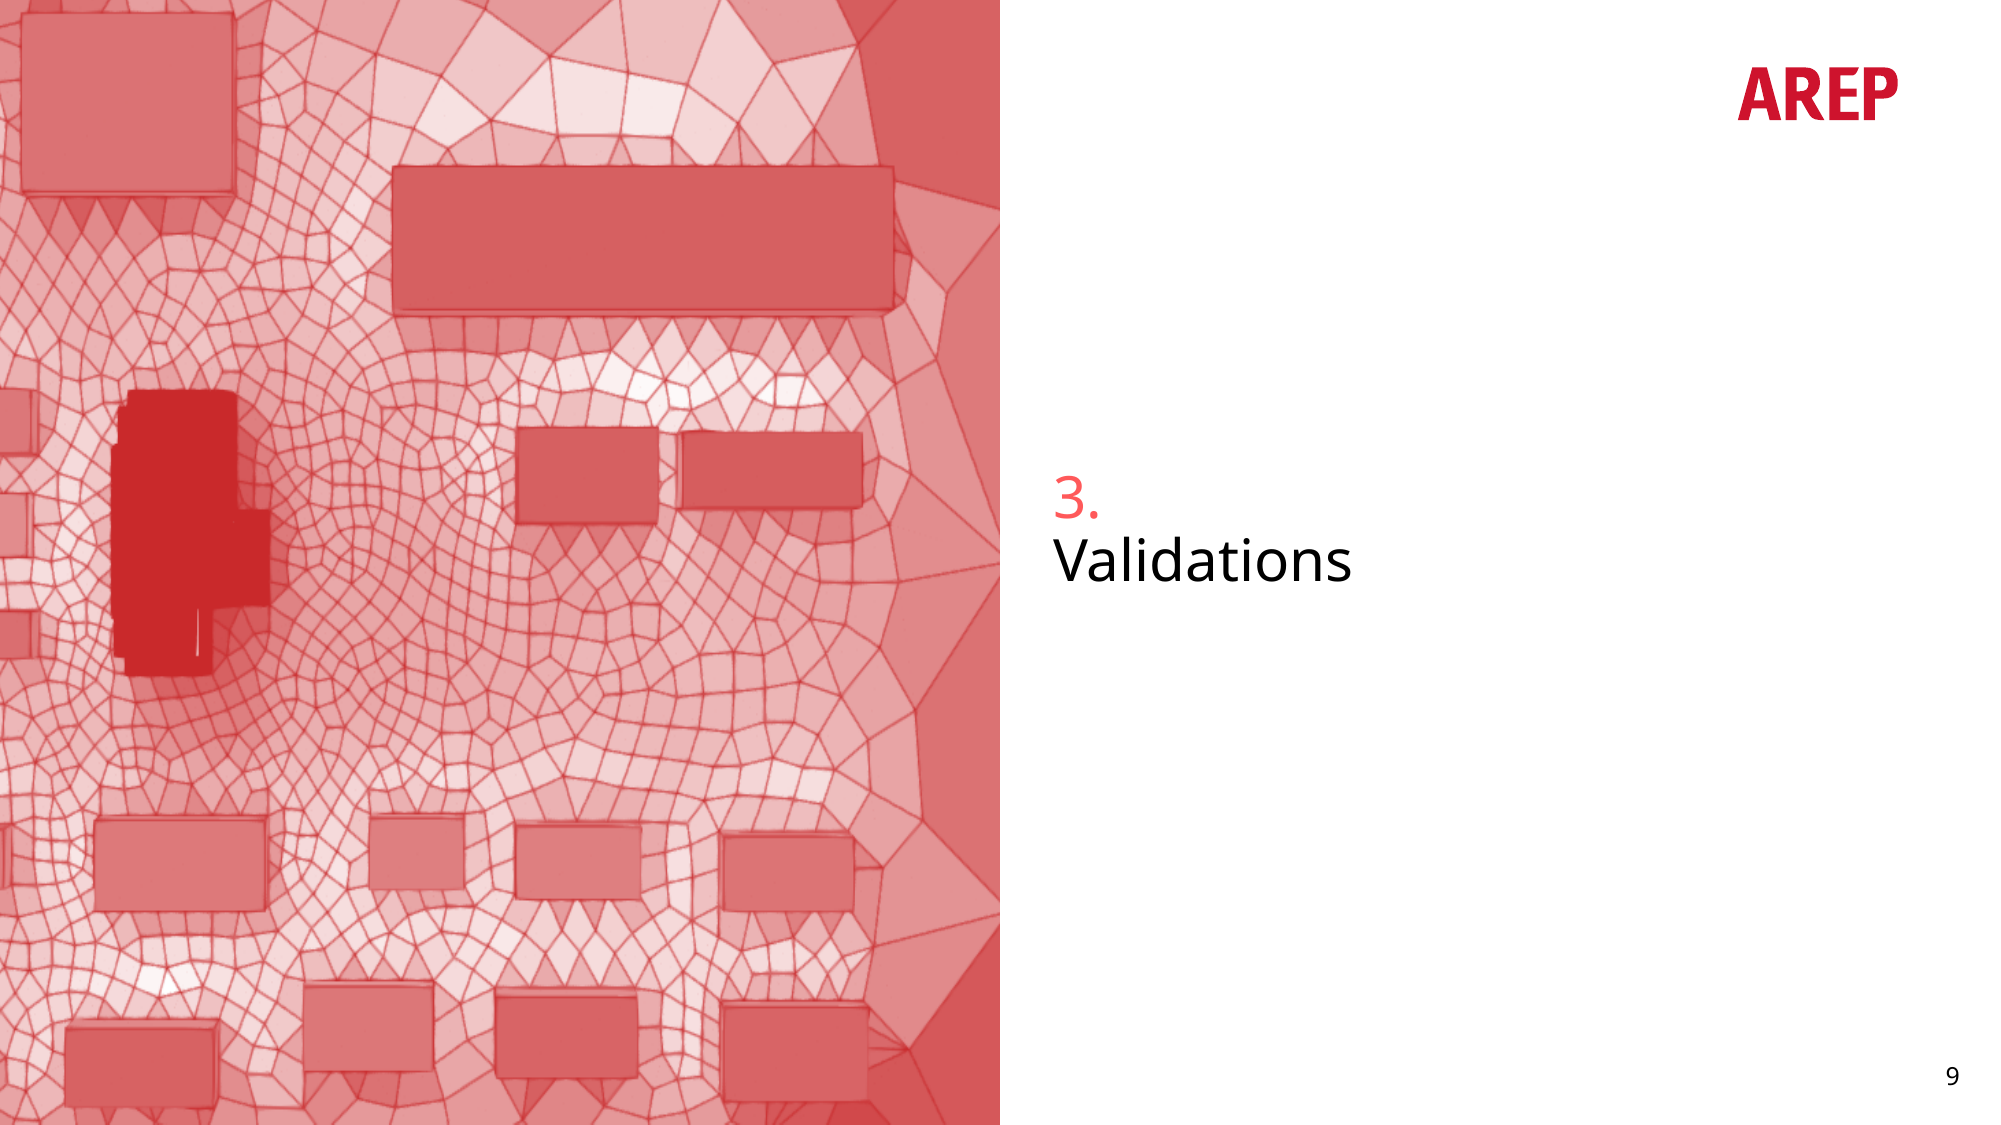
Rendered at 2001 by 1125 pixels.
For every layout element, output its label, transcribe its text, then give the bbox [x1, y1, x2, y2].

list 3. [1053, 459, 1148, 531]
picture [0, 0, 1000, 1125]
title Validations [1053, 530, 1898, 595]
slide_number 9 [1929, 1062, 1977, 1093]
